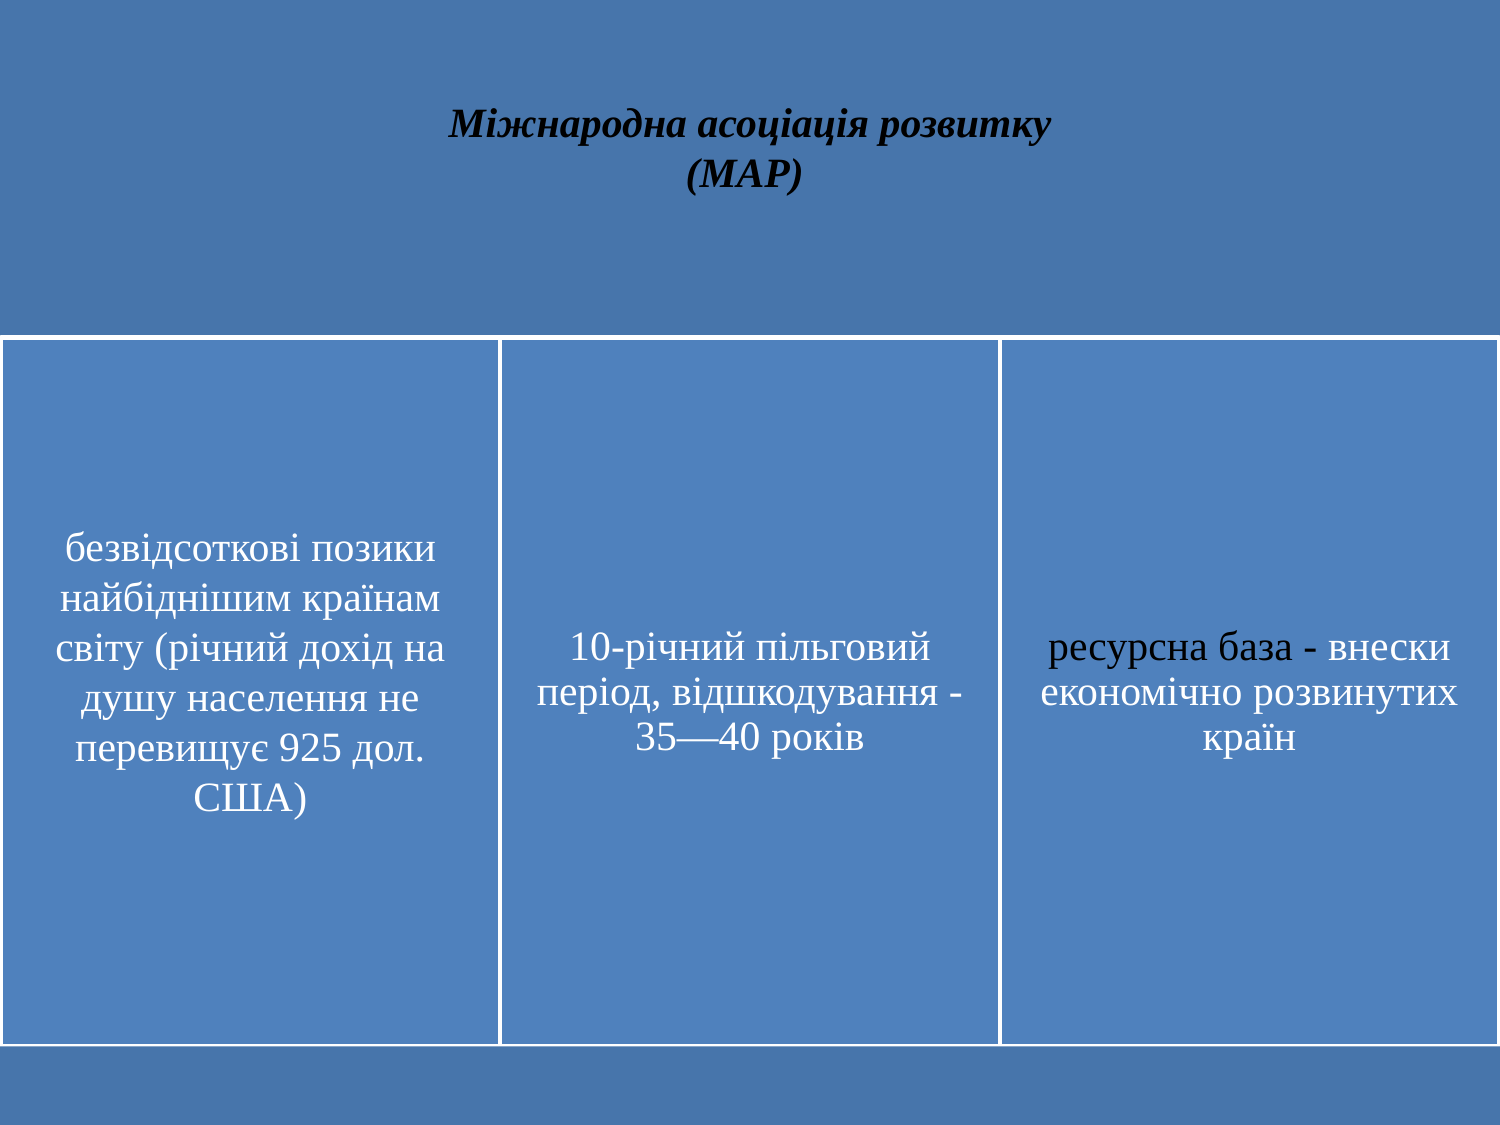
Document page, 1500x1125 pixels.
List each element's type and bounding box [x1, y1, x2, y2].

text_box [0, 0, 1500, 1125]
